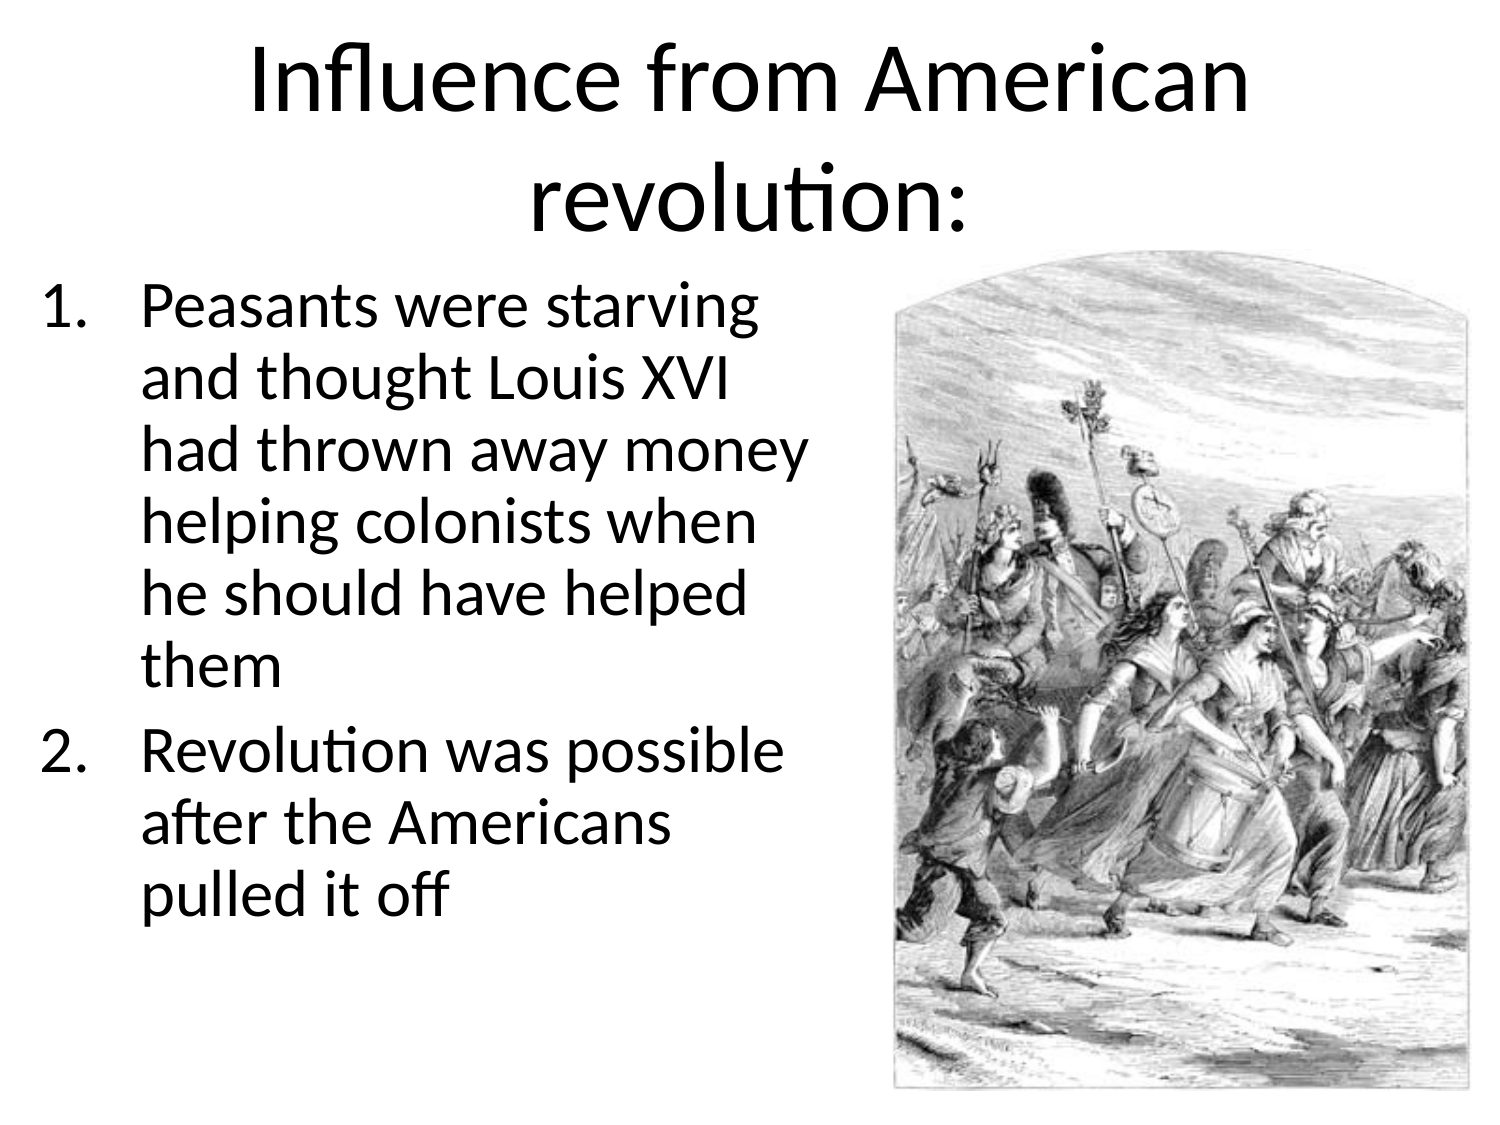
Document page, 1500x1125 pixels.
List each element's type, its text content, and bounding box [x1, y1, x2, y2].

picture [892, 249, 1473, 1091]
list Peasants were starving and thought Louis XVI had thrown away money helping colonists when he should have helped them Revolution was possible after the Americans pulled it off [24, 262, 850, 1100]
title Influence from American revolution: [0, 0, 1500, 263]
